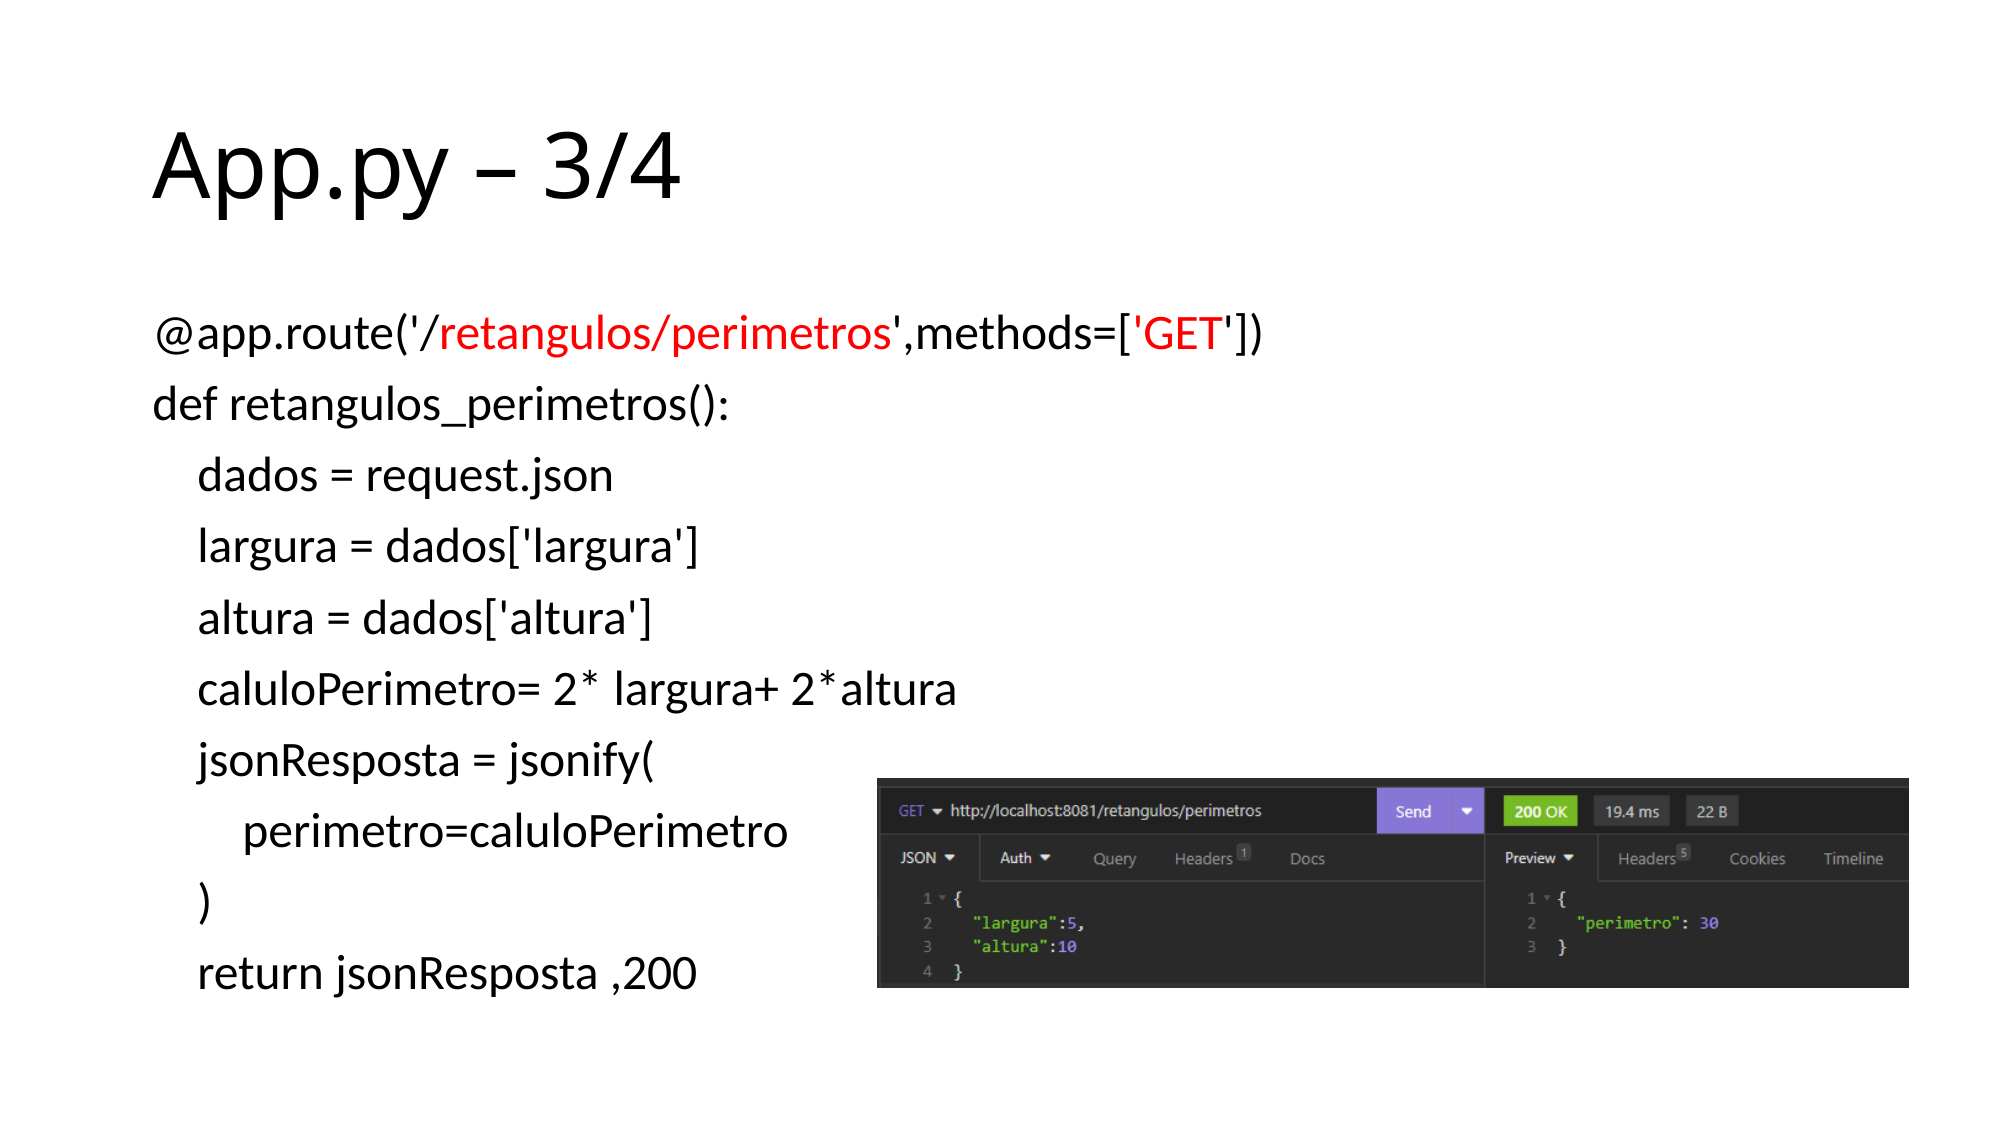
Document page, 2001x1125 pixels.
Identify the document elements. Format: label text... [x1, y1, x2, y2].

title App.py – 3/4 [137, 59, 1863, 278]
picture [877, 778, 1909, 988]
list @app.route('/retangulos/perimetros',methods=['GET']) def retangulos_perimetros(): dados = request.json largura = dados['largura'] altura = dados['altura'] caluloPerimetro= 2* largura+ 2*altura jsonResposta = jsonify( perimetro=caluloPerimetro ) return jsonResposta ,200 [137, 299, 1863, 1014]
